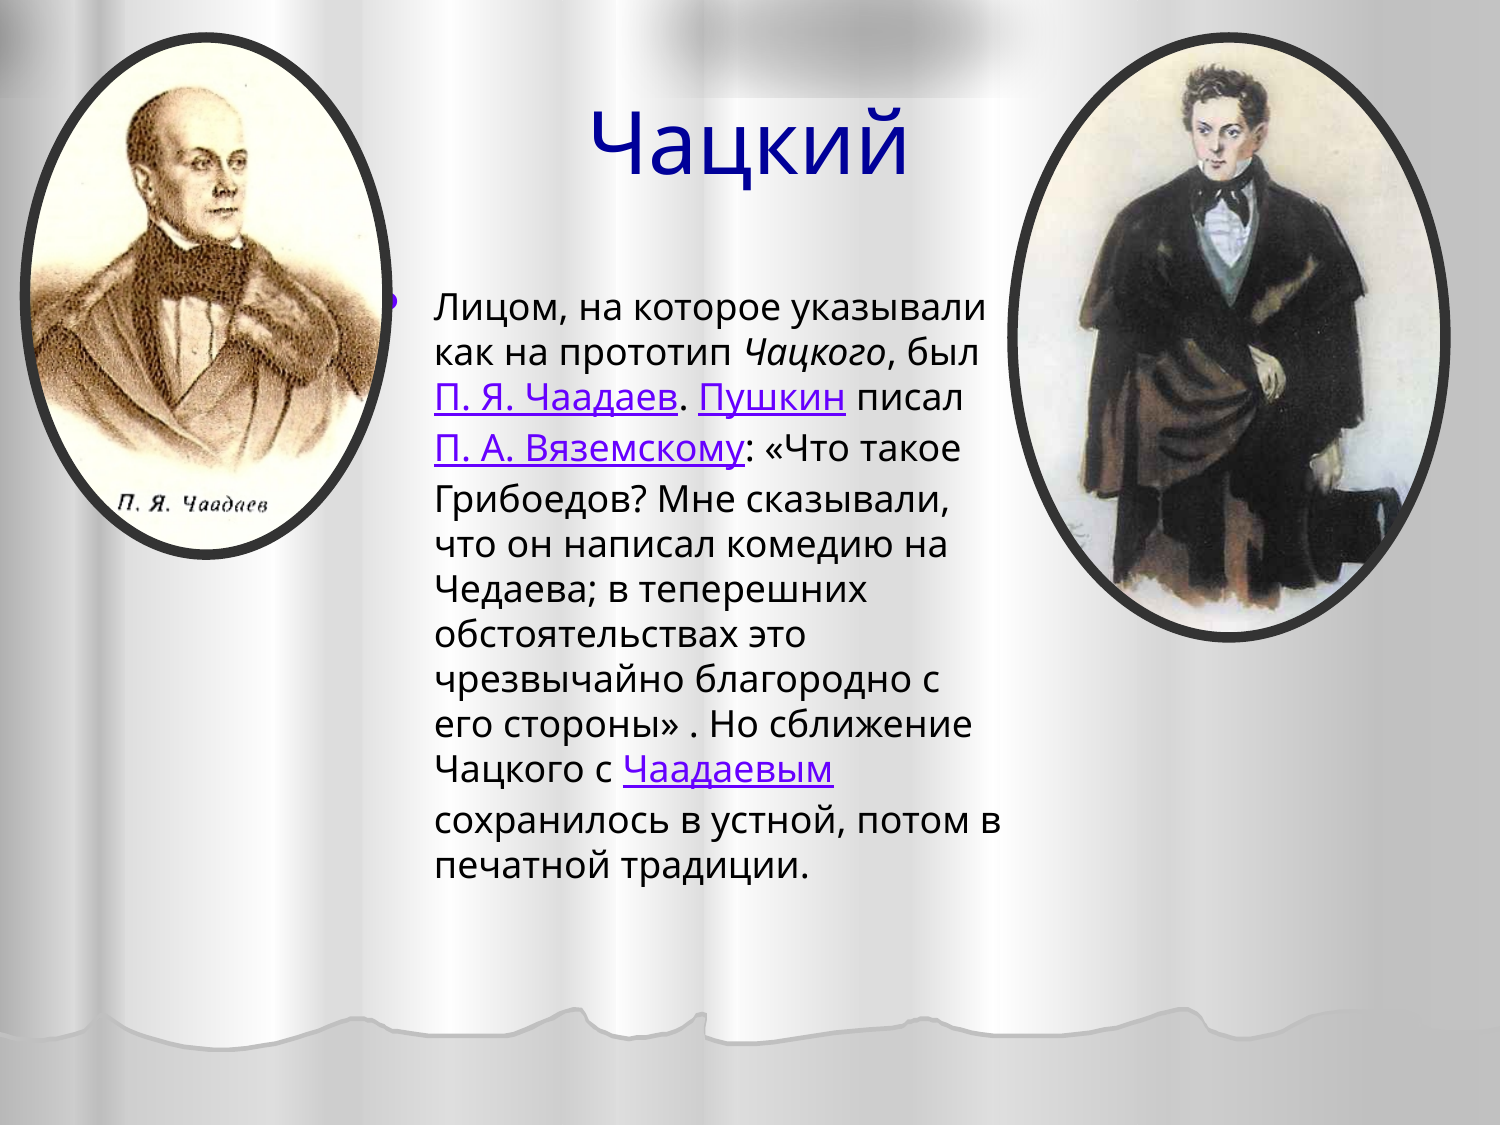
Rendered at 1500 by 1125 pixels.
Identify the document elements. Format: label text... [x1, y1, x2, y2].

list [1012, 37, 1446, 638]
picture [24, 37, 388, 555]
list Лицом, на которое указывали как на прототип Чацкого, был П. Я. Чаадаев. Пушкин писал П. А. Вяземскому: «Что такое Грибоедов? Мне сказывали, что он написал комедию на Чедаева; в теперешних обстоятельствах это чрезвычайно благородно с его стороны» . Но сближение Чацкого с Чаадаевым сохранилось в устной, потом в печатной традиции. [362, 274, 1026, 1019]
title Чацкий [391, 45, 1007, 233]
